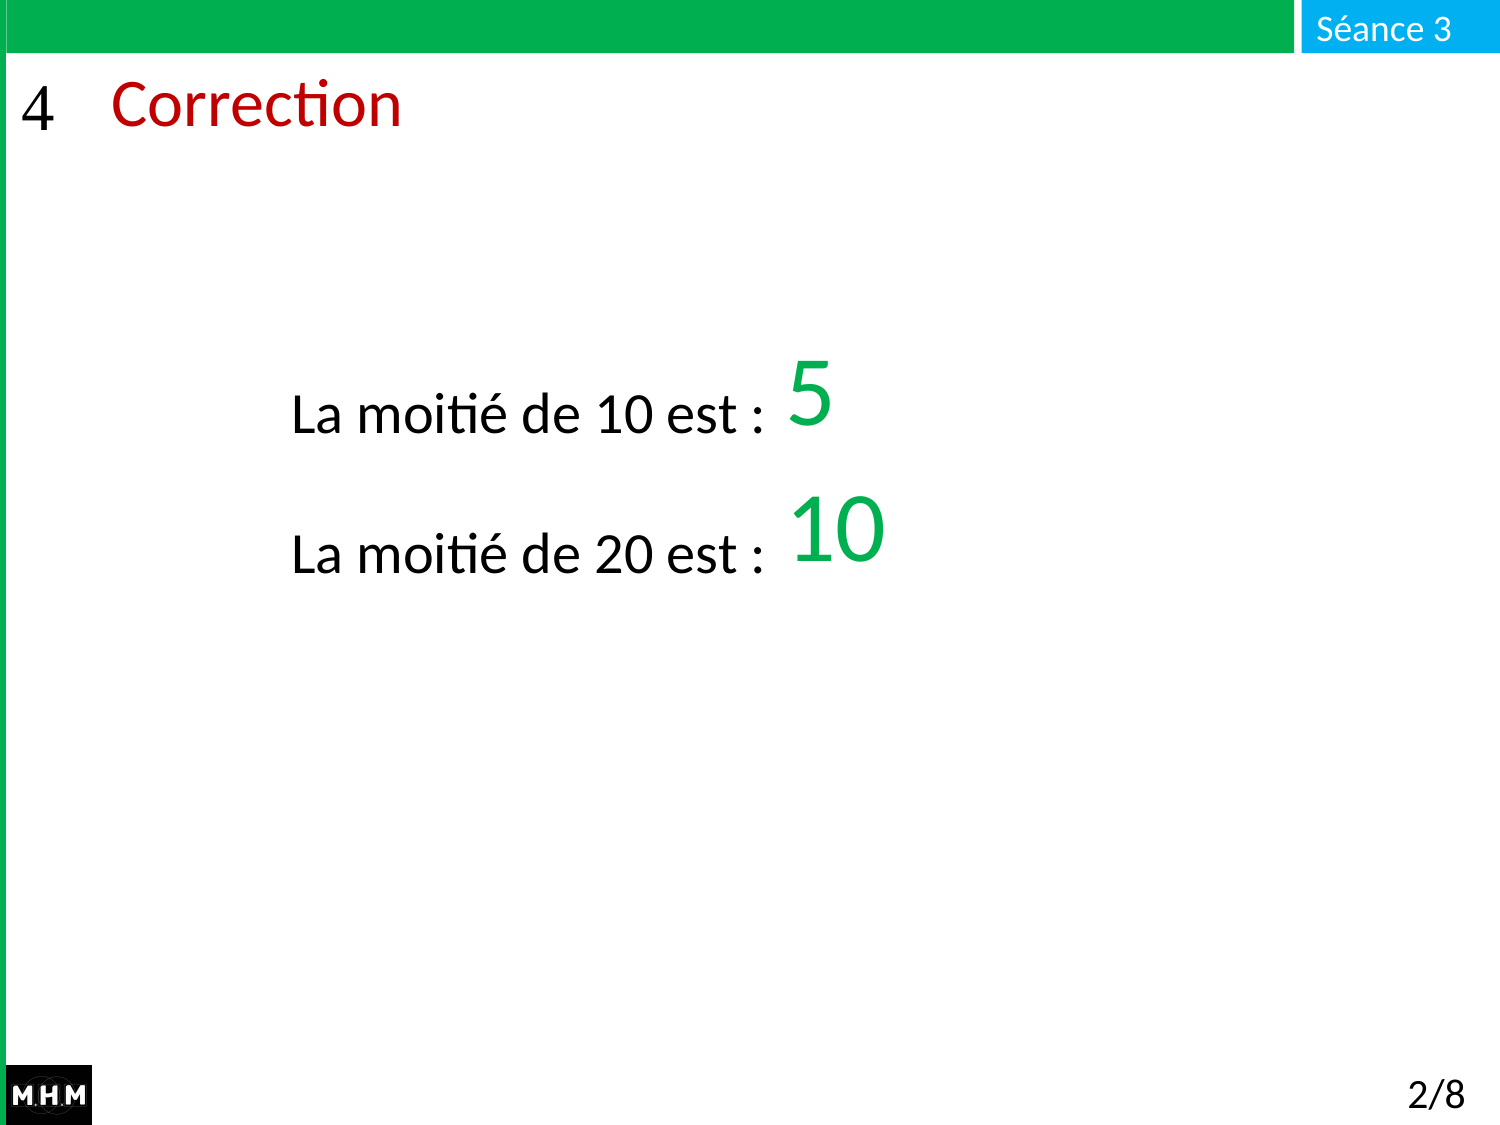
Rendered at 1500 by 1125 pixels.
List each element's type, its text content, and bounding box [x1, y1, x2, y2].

title Correction [96, 60, 1391, 150]
list 2/8 [1373, 1064, 1500, 1125]
text_box La moitié de 10 est : … La moitié de 20 est : … [276, 297, 836, 683]
text_box 5 [770, 318, 921, 453]
picture [6, 1065, 92, 1125]
text_box 10 [770, 454, 921, 590]
